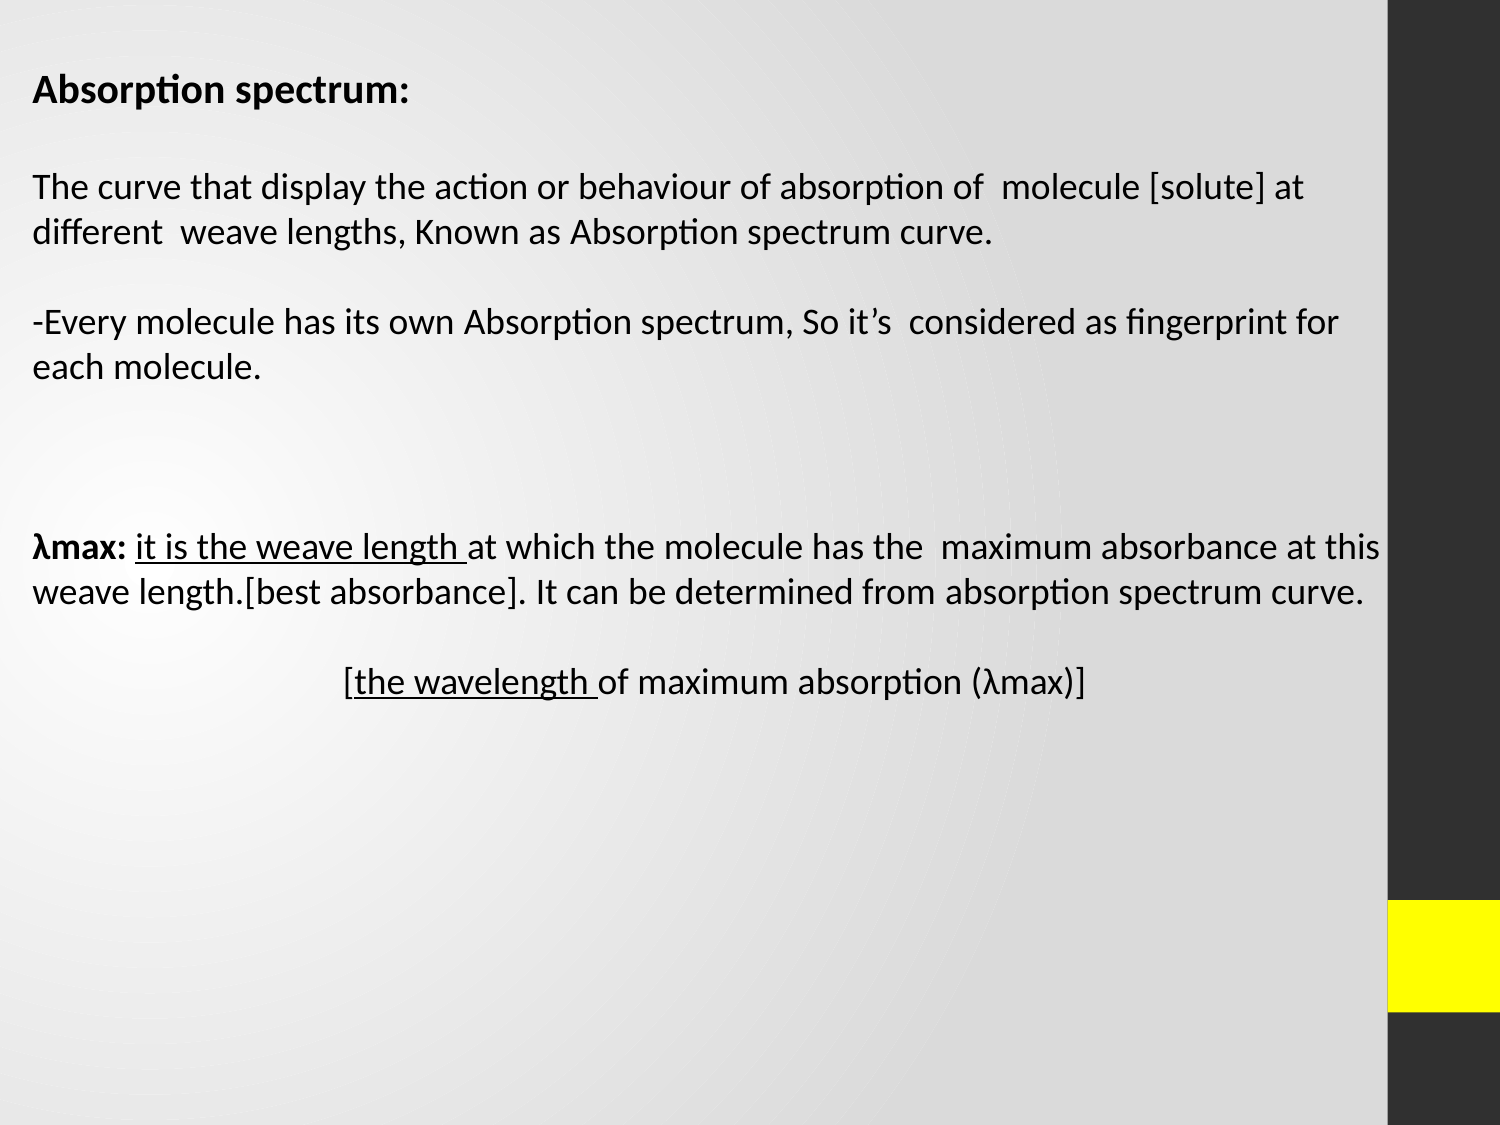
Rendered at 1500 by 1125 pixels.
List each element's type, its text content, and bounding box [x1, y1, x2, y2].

text_box Absorption spectrum: The curve that display the action or behaviour of absorption of molecule [solute] at different weave lengths, Known as Absorption spectrum curve. -Every molecule has its own Absorption spectrum, So it’s considered as fingerprint for each molecule. λmax: it is the weave length at which the molecule has the maximum absorbance at this weave length.[best absorbance]. It can be determined from absorption spectrum curve. [the wavelength of maximum absorption (λmax)] [17, 54, 1412, 890]
